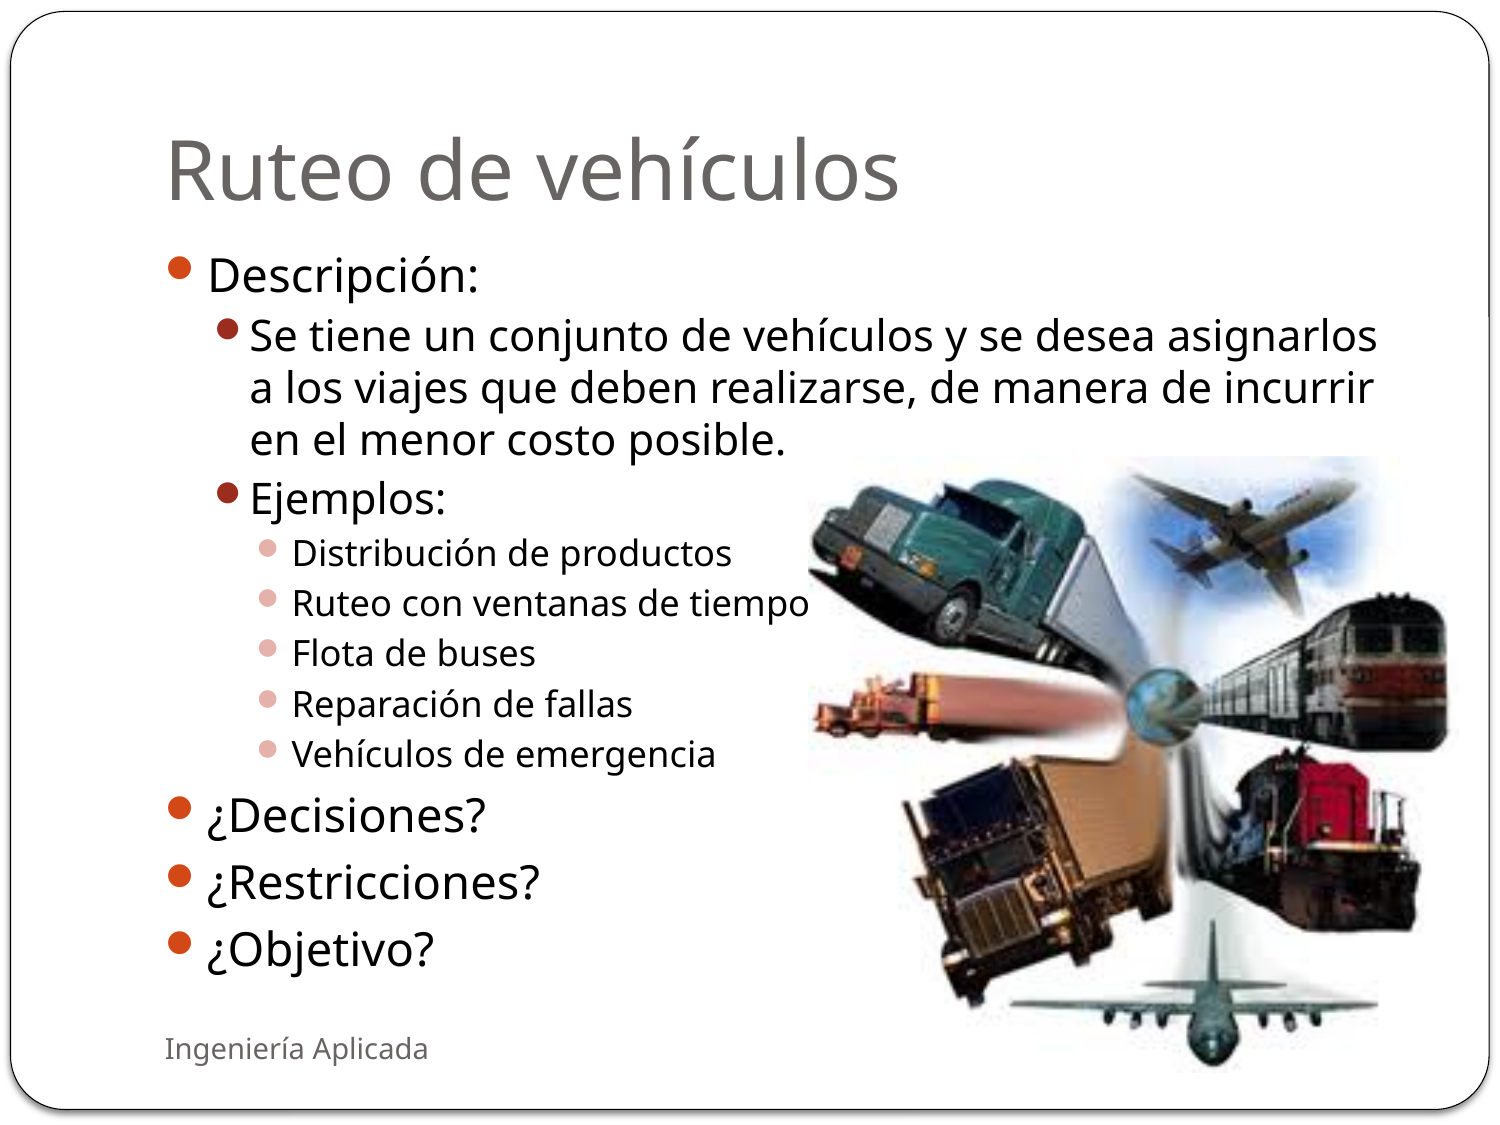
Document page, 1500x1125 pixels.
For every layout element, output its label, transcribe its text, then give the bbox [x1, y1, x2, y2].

title Ruteo de vehículos [150, 45, 1425, 233]
list Descripción: Se tiene un conjunto de vehículos y se desea asignarlos a los viajes que deben realizarse, de manera de incurrir en el menor costo posible. Ejemplos: Distribución de productos Ruteo con ventanas de tiempo Flota de buses Reparación de fallas Vehículos de emergencia ¿Decisiones? ¿Restricciones? ¿Objetivo? [150, 237, 1425, 988]
footer Ingeniería Aplicada [150, 1012, 800, 1088]
picture [807, 455, 1459, 1073]
